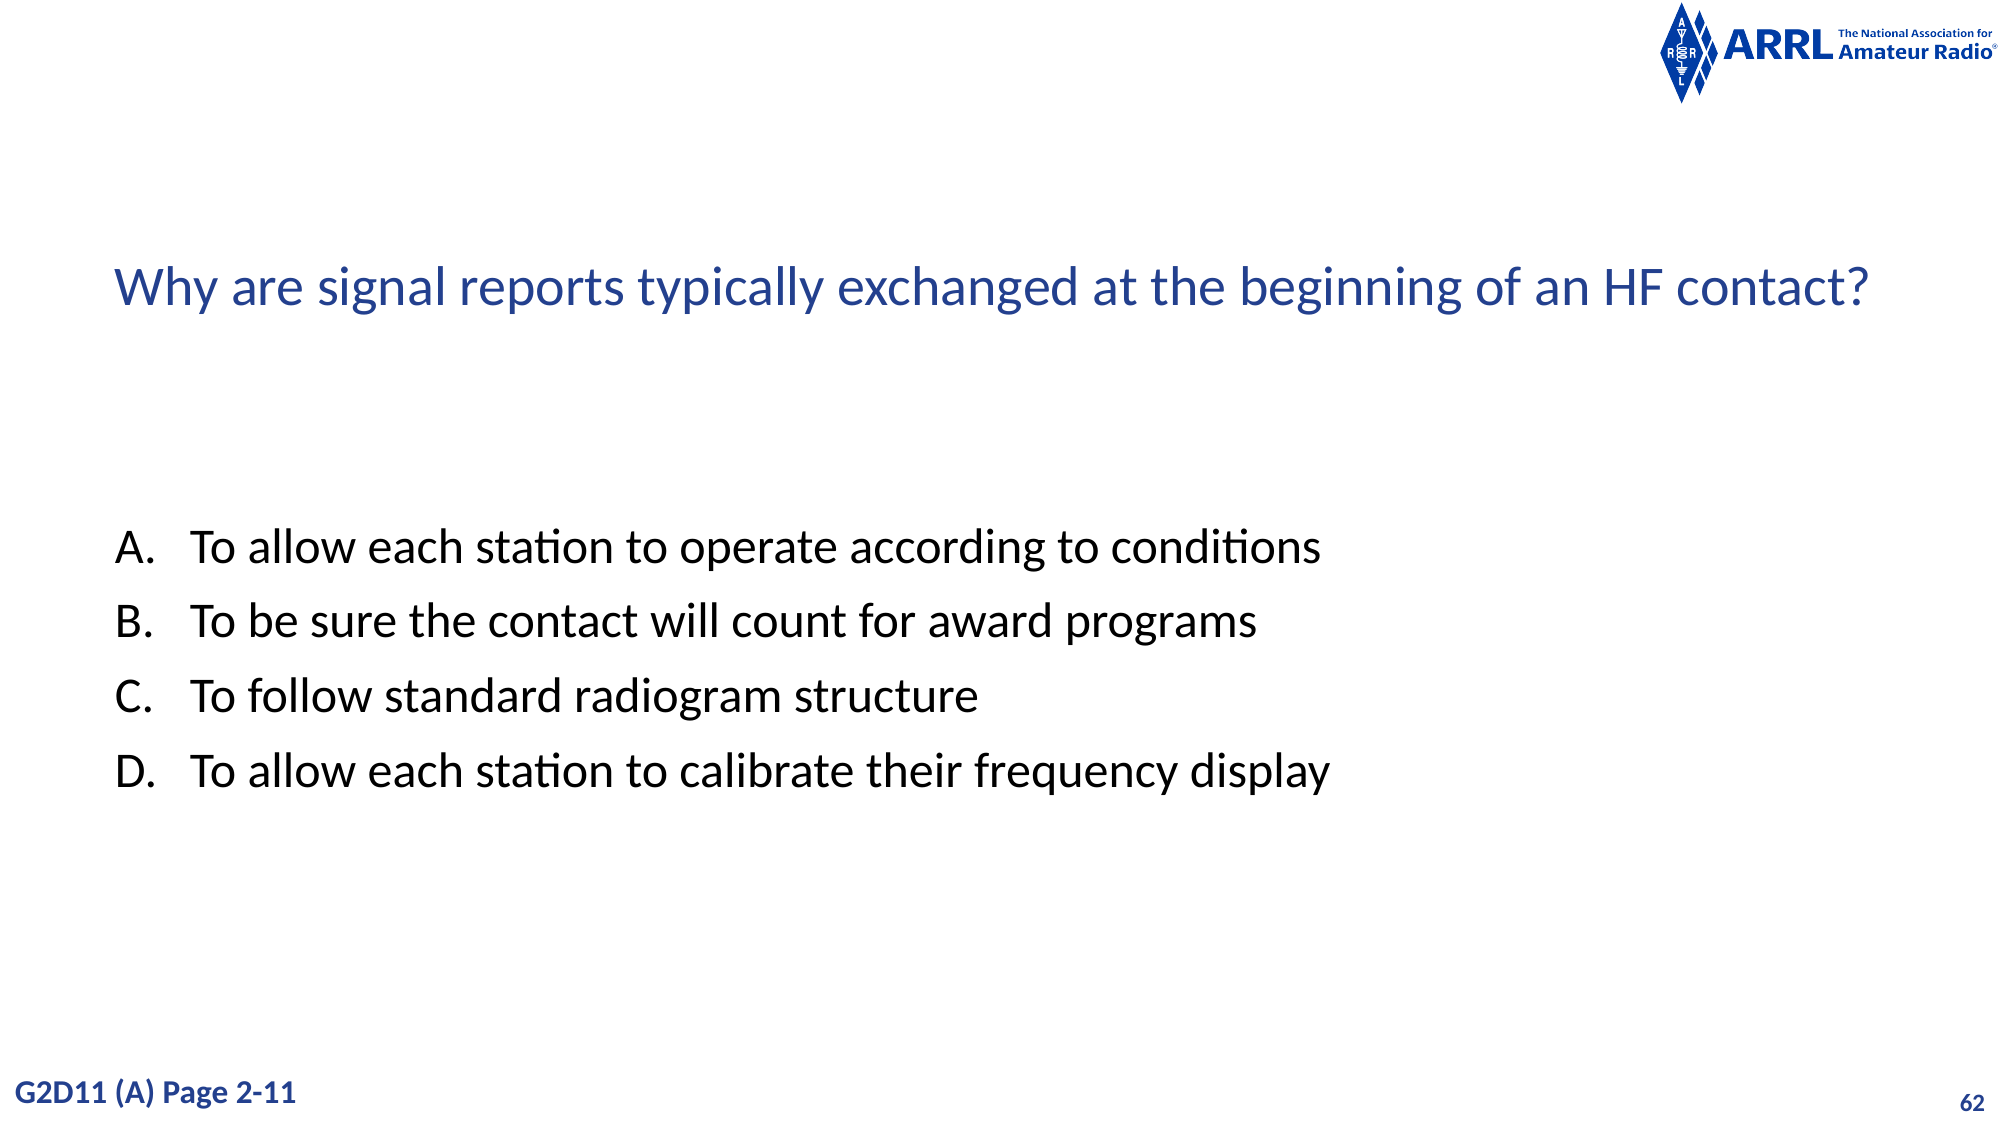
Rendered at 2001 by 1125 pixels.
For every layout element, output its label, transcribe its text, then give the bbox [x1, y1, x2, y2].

title Why are signal reports typically exchanged at the beginning of an HF contact? [99, 249, 1900, 388]
list To allow each station to operate according to conditions To be sure the contact will count for award programs To follow standard radiogram structure To allow each station to calibrate their frequency display [99, 512, 1900, 1005]
text_box 62 [1899, 1079, 2000, 1125]
text_box G2D11 (A) Page 2-11 [0, 1062, 1313, 1118]
picture [1658, 0, 1999, 106]
